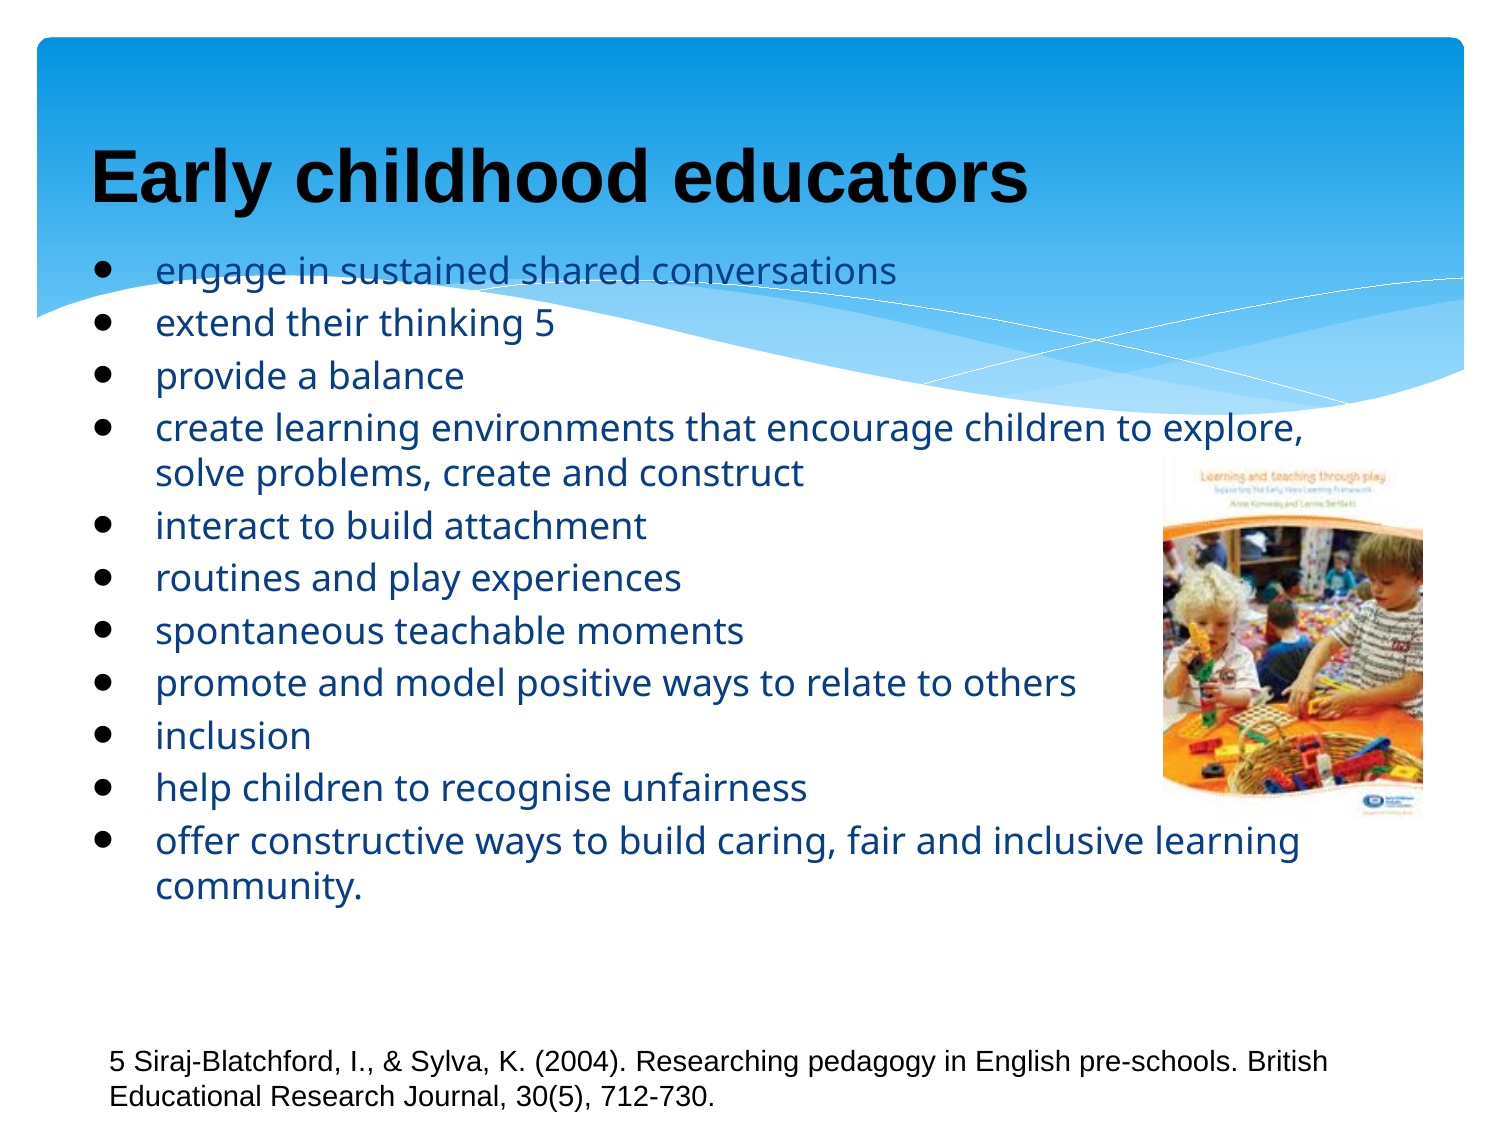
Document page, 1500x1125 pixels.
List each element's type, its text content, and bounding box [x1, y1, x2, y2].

picture [1163, 455, 1423, 824]
list engage in sustained shared conversations extend their thinking 5 provide a balance create learning environments that encourage children to explore, solve problems, create and construct interact to build attachment routines and play experiences spontaneous teachable moments promote and model positive ways to relate to others inclusion help children to recognise unfairness offer constructive ways to build caring, fair and inclusive learning community. [65, 231, 1416, 1062]
title Early childhood educators [75, 14, 1425, 233]
text_box 5 Siraj-Blatchford, I., & Sylva, K. (2004). Researching pedagogy in English pre-schools. British Educational Research Journal, 30(5), 712-730. [94, 1027, 1411, 1125]
